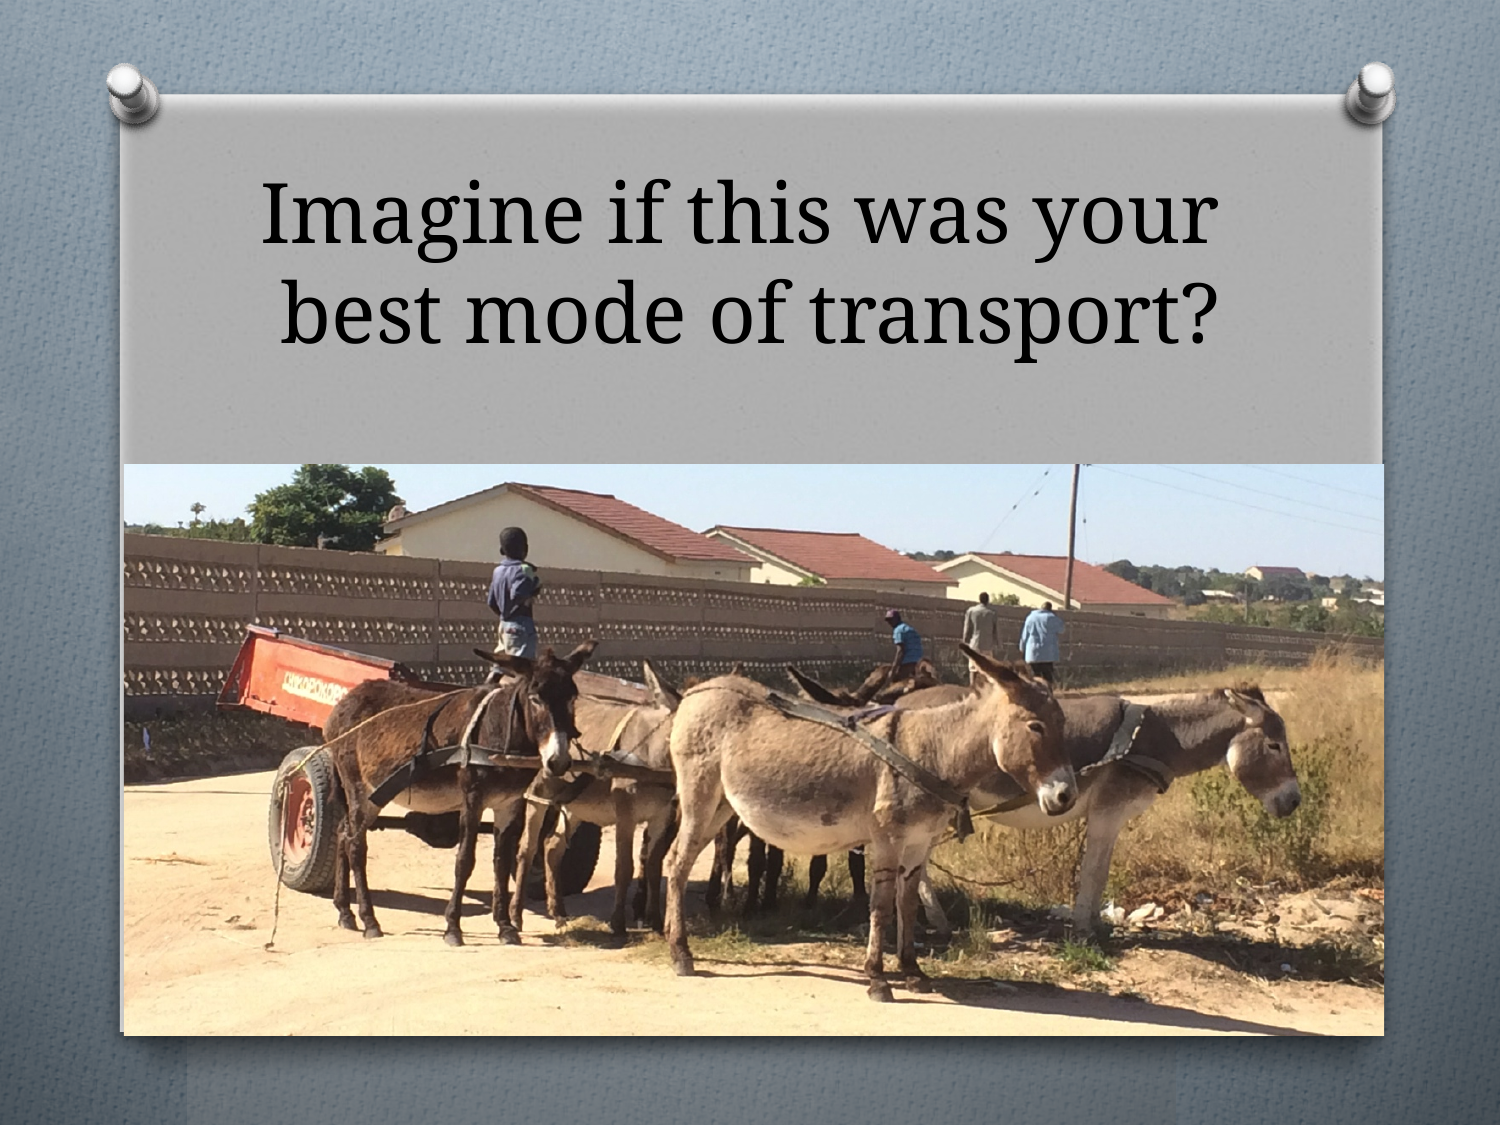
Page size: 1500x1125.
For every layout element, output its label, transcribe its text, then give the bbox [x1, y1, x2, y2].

picture [75, 29, 198, 153]
picture [1317, 35, 1439, 156]
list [123, 464, 1385, 1036]
title Imagine if this was your best mode of transport? [179, 134, 1323, 386]
